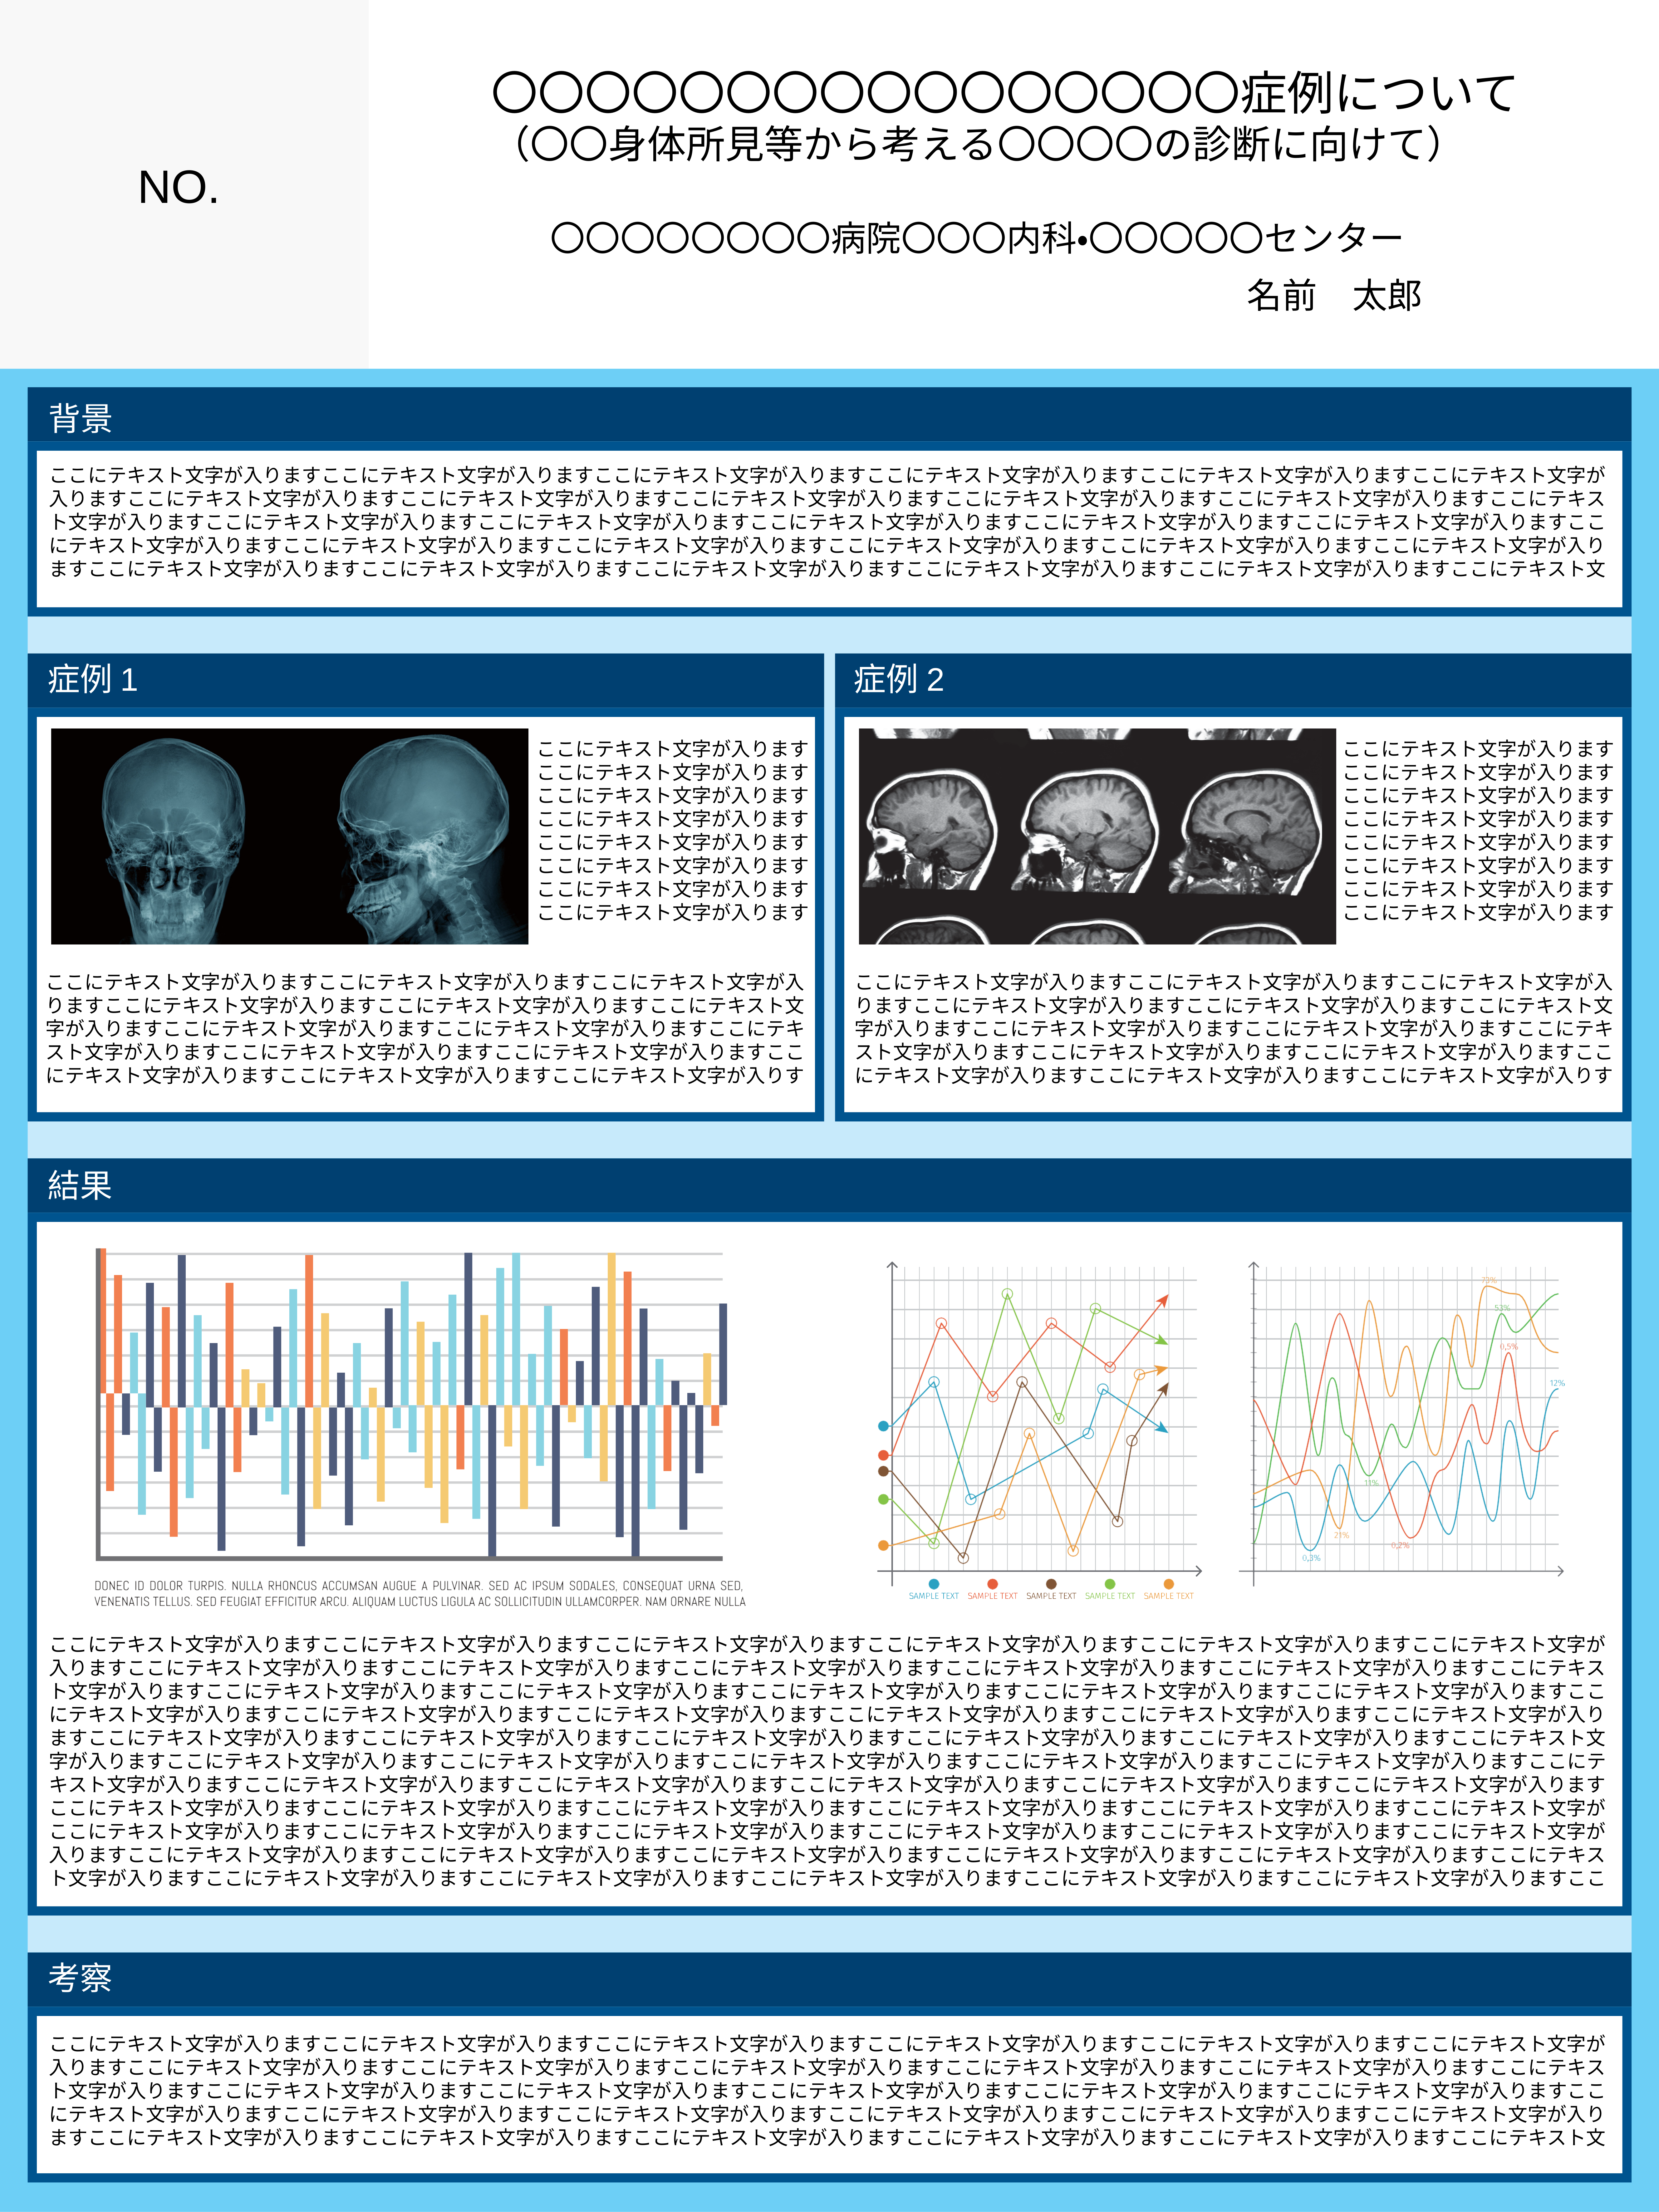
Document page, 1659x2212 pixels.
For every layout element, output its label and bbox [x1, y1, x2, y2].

text_box [0, 0, 1659, 2212]
